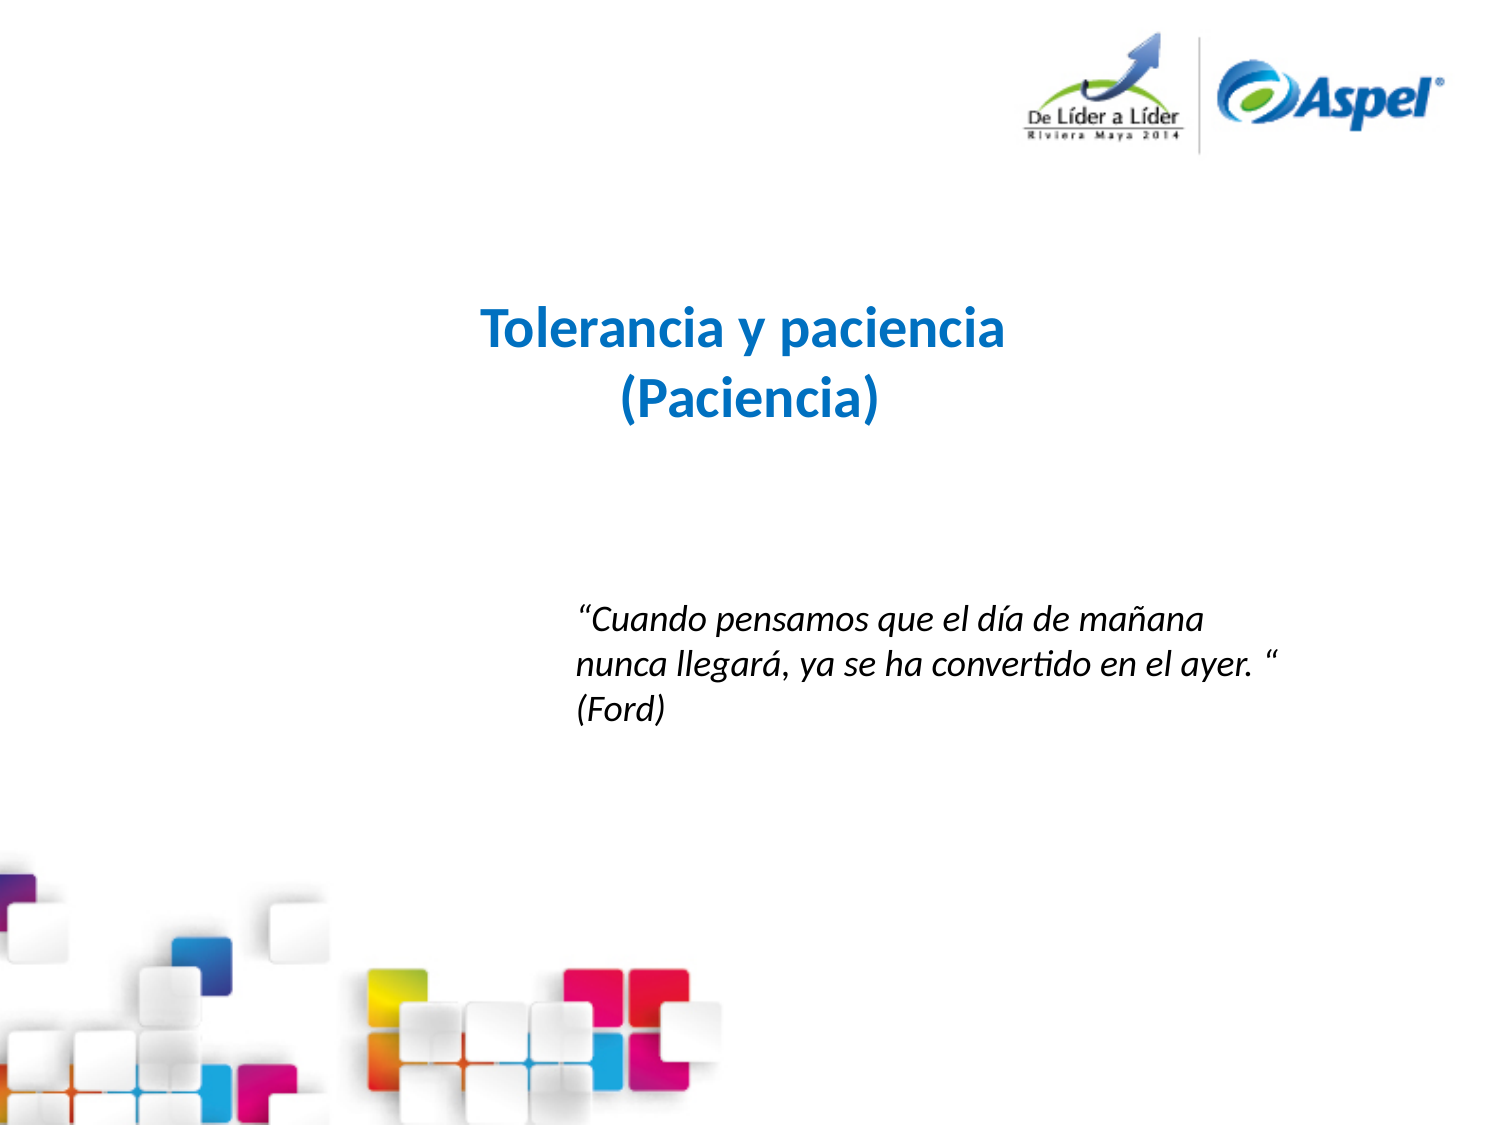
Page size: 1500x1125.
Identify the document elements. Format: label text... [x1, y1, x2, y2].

text_box “Cuando pensamos que el día de mañana nunca llegará, ya se ha convertido en el ayer. “ (Ford) [560, 586, 1311, 736]
text_box Tolerancia y paciencia (Paciencia) [374, 282, 1125, 482]
picture [0, 0, 1500, 1125]
